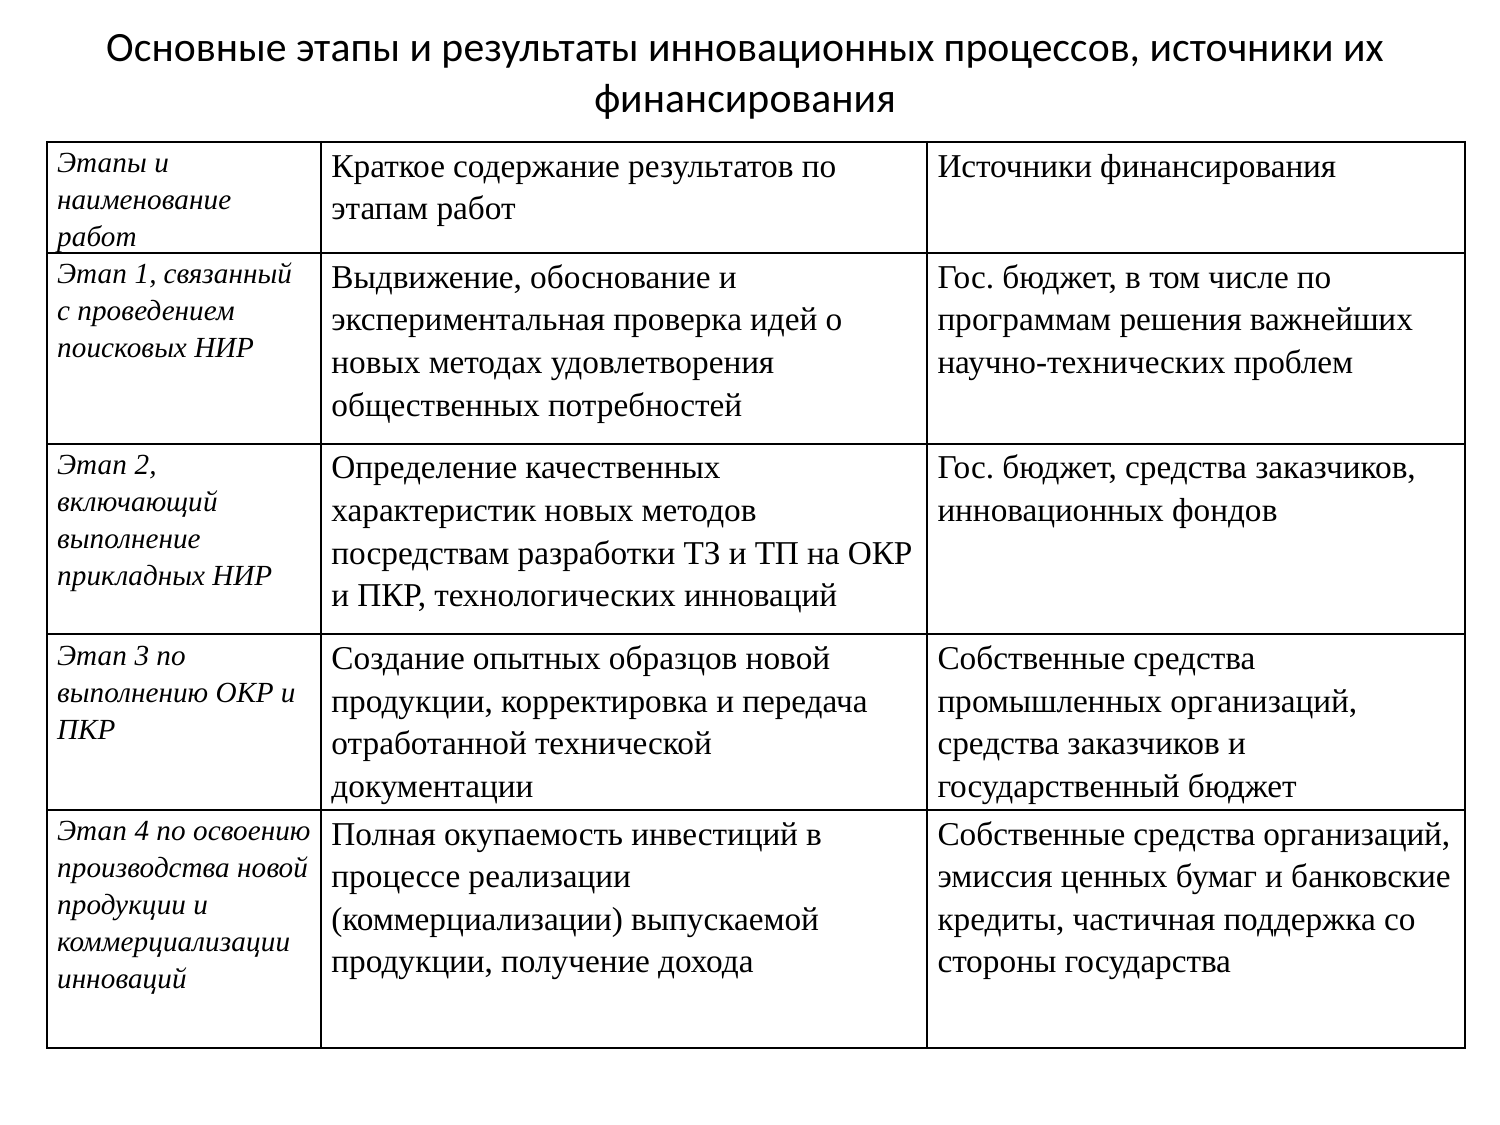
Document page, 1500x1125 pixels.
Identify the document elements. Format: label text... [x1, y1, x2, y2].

table_cell Этап 1, связанный с проведением поисковых НИР [48, 254, 320, 443]
table_header Источники финансирования [928, 143, 1464, 252]
table_cell Создание опытных образцов новой продукции, корректировка и передача отработанной технической документации [322, 635, 926, 809]
table_cell Гос. бюджет, средства заказчиков, инновационных фондов [928, 445, 1464, 633]
table_cell Полная окупаемость инвестиций в процессе реализации (коммерциализации) выпускаемой продукции, получение дохода [322, 811, 926, 1047]
table_cell Выдвижение, обоснование и экспериментальная проверка идей о новых методах удовлетворения общественных потребностей [322, 254, 926, 443]
table_cell Гос. бюджет, в том числе по программам решения важнейших научно-технических проблем [928, 254, 1464, 443]
table_cell Собственные средства организаций, эмиссия ценных бумаг и банковские кредиты, частичная поддержка со стороны государства [928, 811, 1464, 1047]
table_cell Этап 4 по освоению производства новой продукции и коммерциализации инноваций [48, 811, 320, 1047]
table_header Этапы и наименование работ [48, 143, 320, 252]
title Основные этапы и результаты инновационных процессов, источники их финансирования [70, 0, 1421, 141]
table_cell Определение качественных характеристик новых методов посредствам разработки ТЗ и ТП на ОКР и ПКР, технологических инноваций [322, 445, 926, 633]
table_header Краткое содержание результатов по этапам работ [322, 143, 926, 252]
table_cell Собственные средства промышленных организаций, средства заказчиков и государственный бюджет [928, 635, 1464, 809]
table_cell Этап 2, включающий выполнение прикладных НИР [48, 445, 320, 633]
table_cell Этап 3 по выполнению ОКР и ПКР [48, 635, 320, 809]
